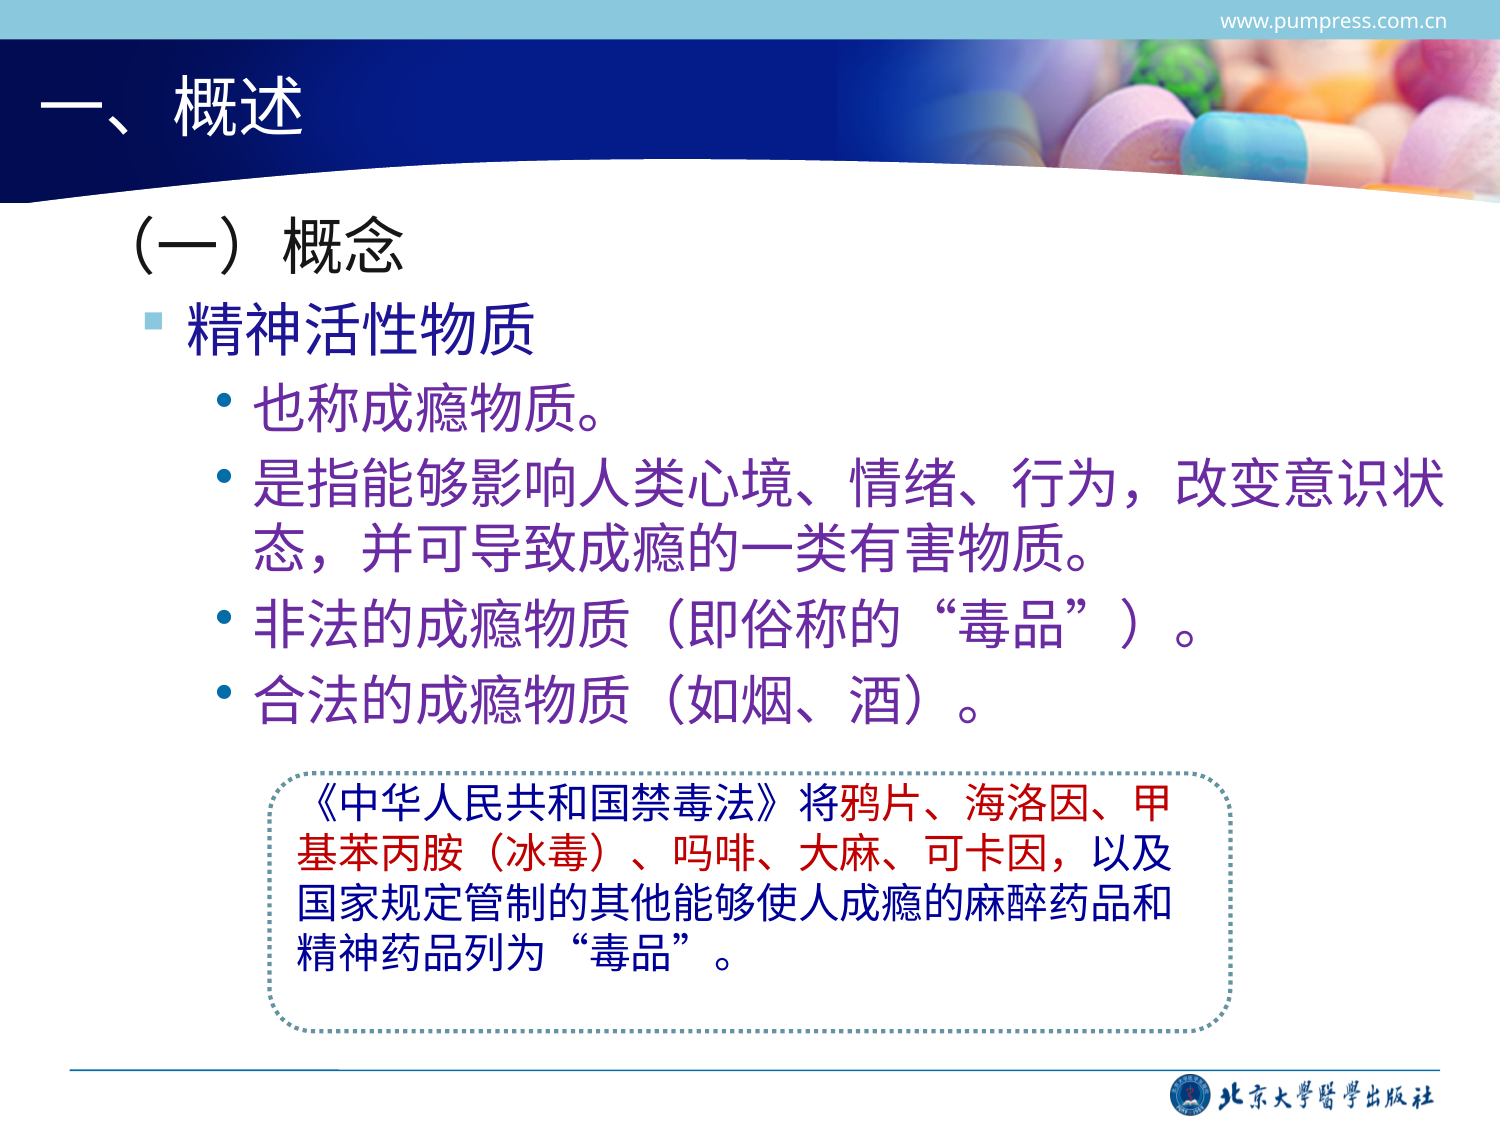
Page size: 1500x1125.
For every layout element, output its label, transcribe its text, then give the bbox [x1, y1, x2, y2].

picture [1170, 1074, 1436, 1118]
list （一）概念 精神活性物质 也称成瘾物质。 是指能够影响人类心境、情绪、行为，改变意识状态，并可导致成瘾的一类有害物质。 非法的成瘾物质（即俗称的“毒品”）。 合法的成瘾物质（如烟、酒）。 [49, 198, 1463, 1026]
text_box 《中华人民共和国禁毒法》将鸦片、海洛因、甲基苯丙胺（冰毒）、吗啡、大麻、可卡因，以及国家规定管制的其他能够使人成瘾的麻醉药品和精神药品列为“毒品”。。 [267, 771, 1233, 1034]
title 一、概述 [23, 58, 1349, 152]
picture [0, 40, 1500, 203]
slide_number www.pumpress.com.cn [1024, 0, 1463, 38]
